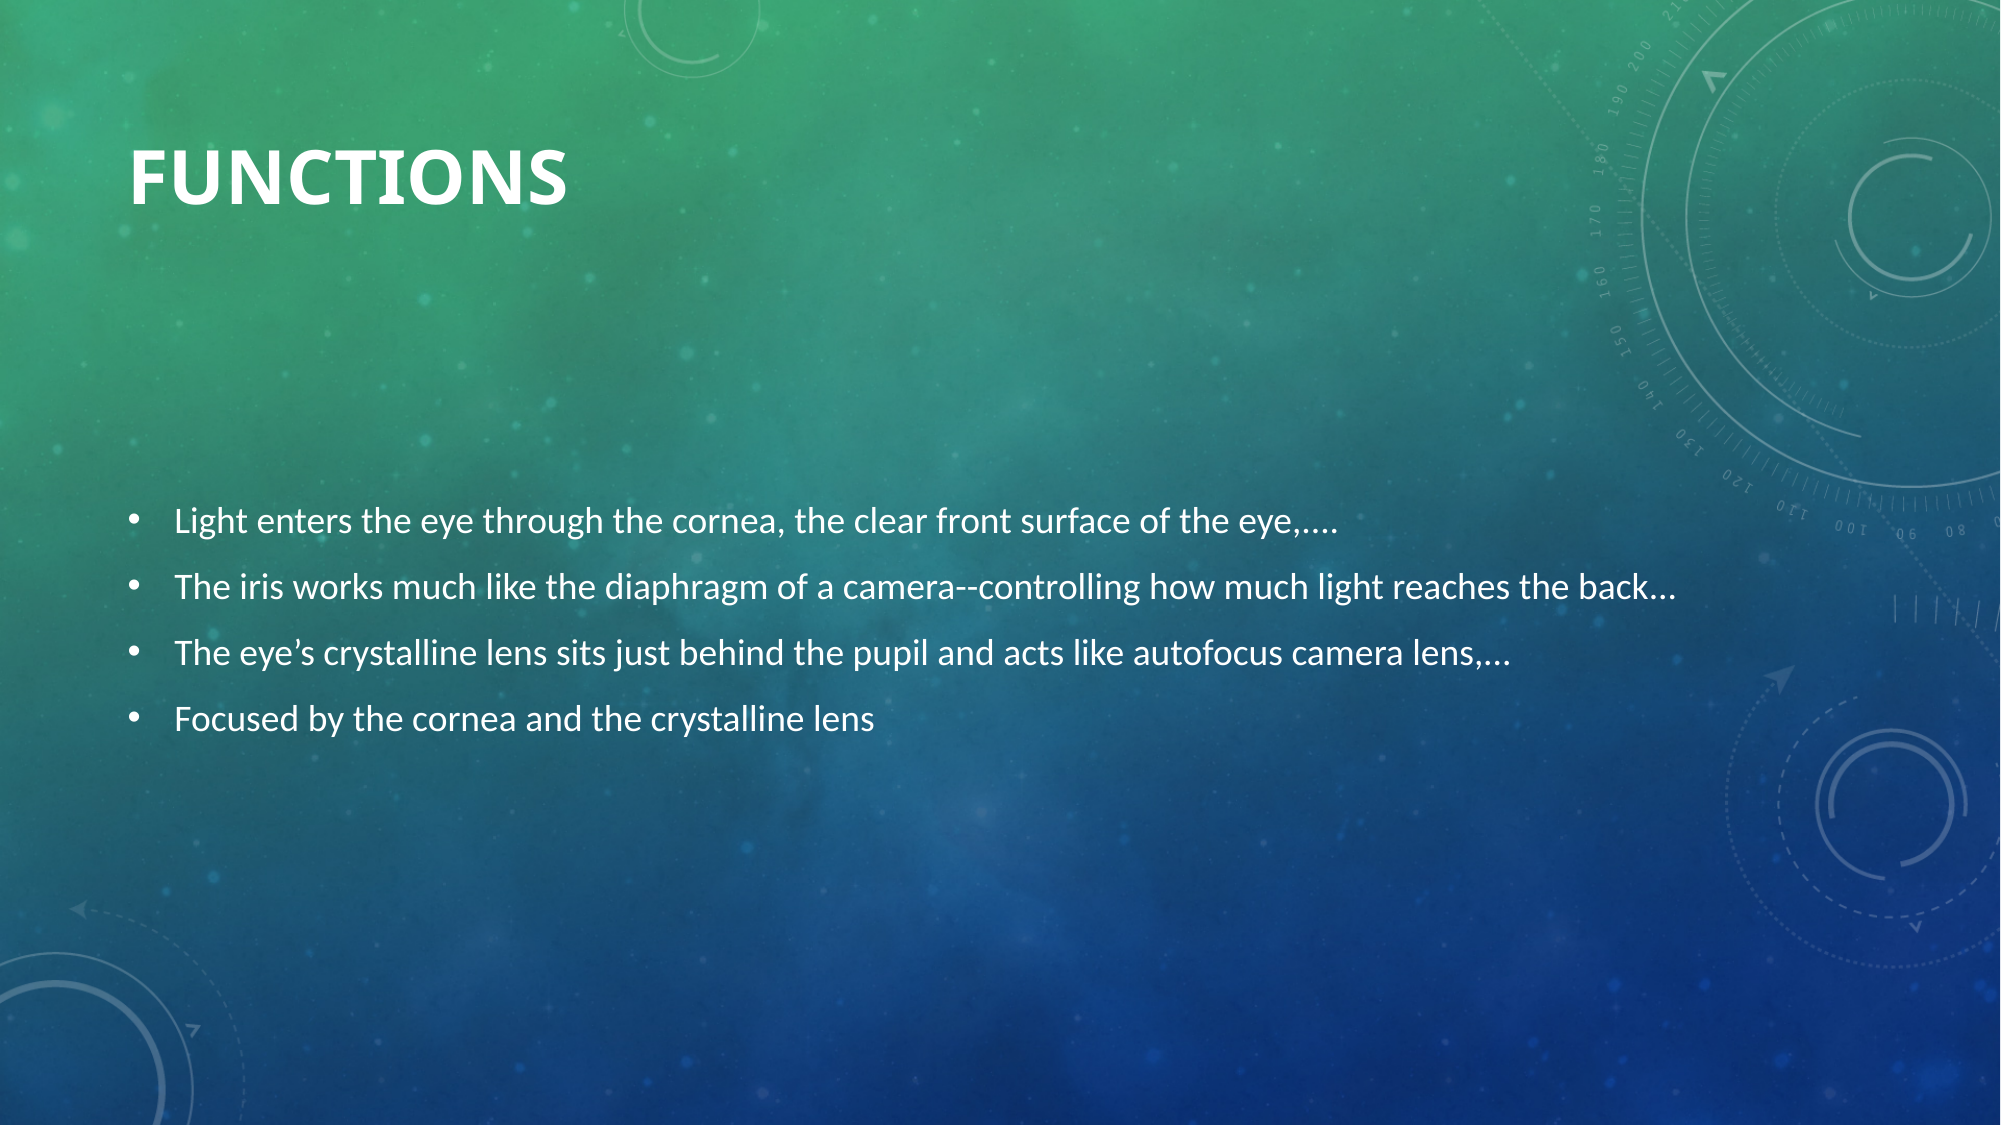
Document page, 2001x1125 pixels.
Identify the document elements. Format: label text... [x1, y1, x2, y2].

list Light enters the eye through the cornea, the clear front surface of the eye,.... The iris works much like the diaphragm of a camera--controlling how much light reaches the back... The eye’s crystalline lens sits just behind the pupil and acts like autofocus camera lens,... Focused by the cornea and the crystalline lens [112, 351, 1775, 950]
picture [0, 0, 2001, 1125]
title FUNCTIONS [112, 99, 1775, 339]
